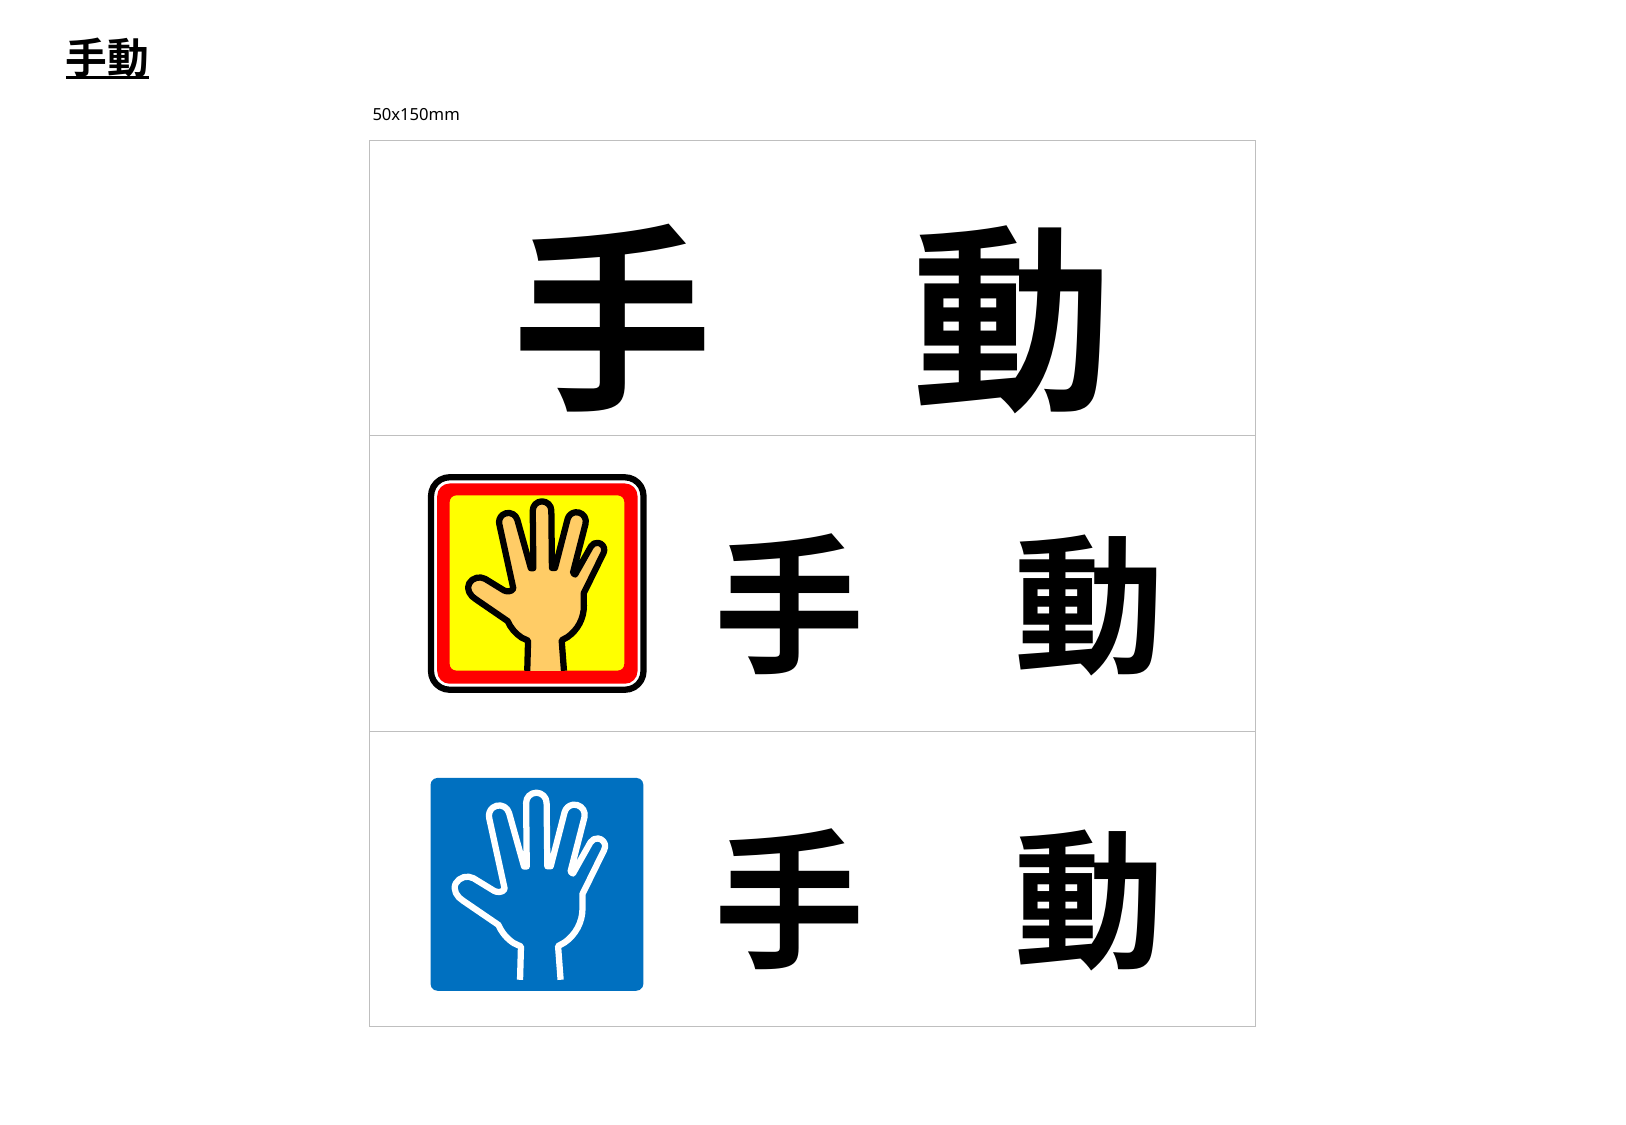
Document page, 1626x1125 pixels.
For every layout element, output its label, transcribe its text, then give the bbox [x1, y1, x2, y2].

text_box [368, 730, 1256, 1027]
text_box 50x150mm [372, 103, 461, 125]
text_box 手 動 [699, 504, 1180, 699]
text_box 手動 [51, 24, 165, 89]
text_box [368, 139, 1256, 435]
text_box [368, 435, 1256, 730]
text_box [431, 477, 644, 690]
text_box 手 動 [497, 186, 1128, 435]
text_box 手 動 [699, 799, 1180, 995]
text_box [430, 777, 644, 991]
